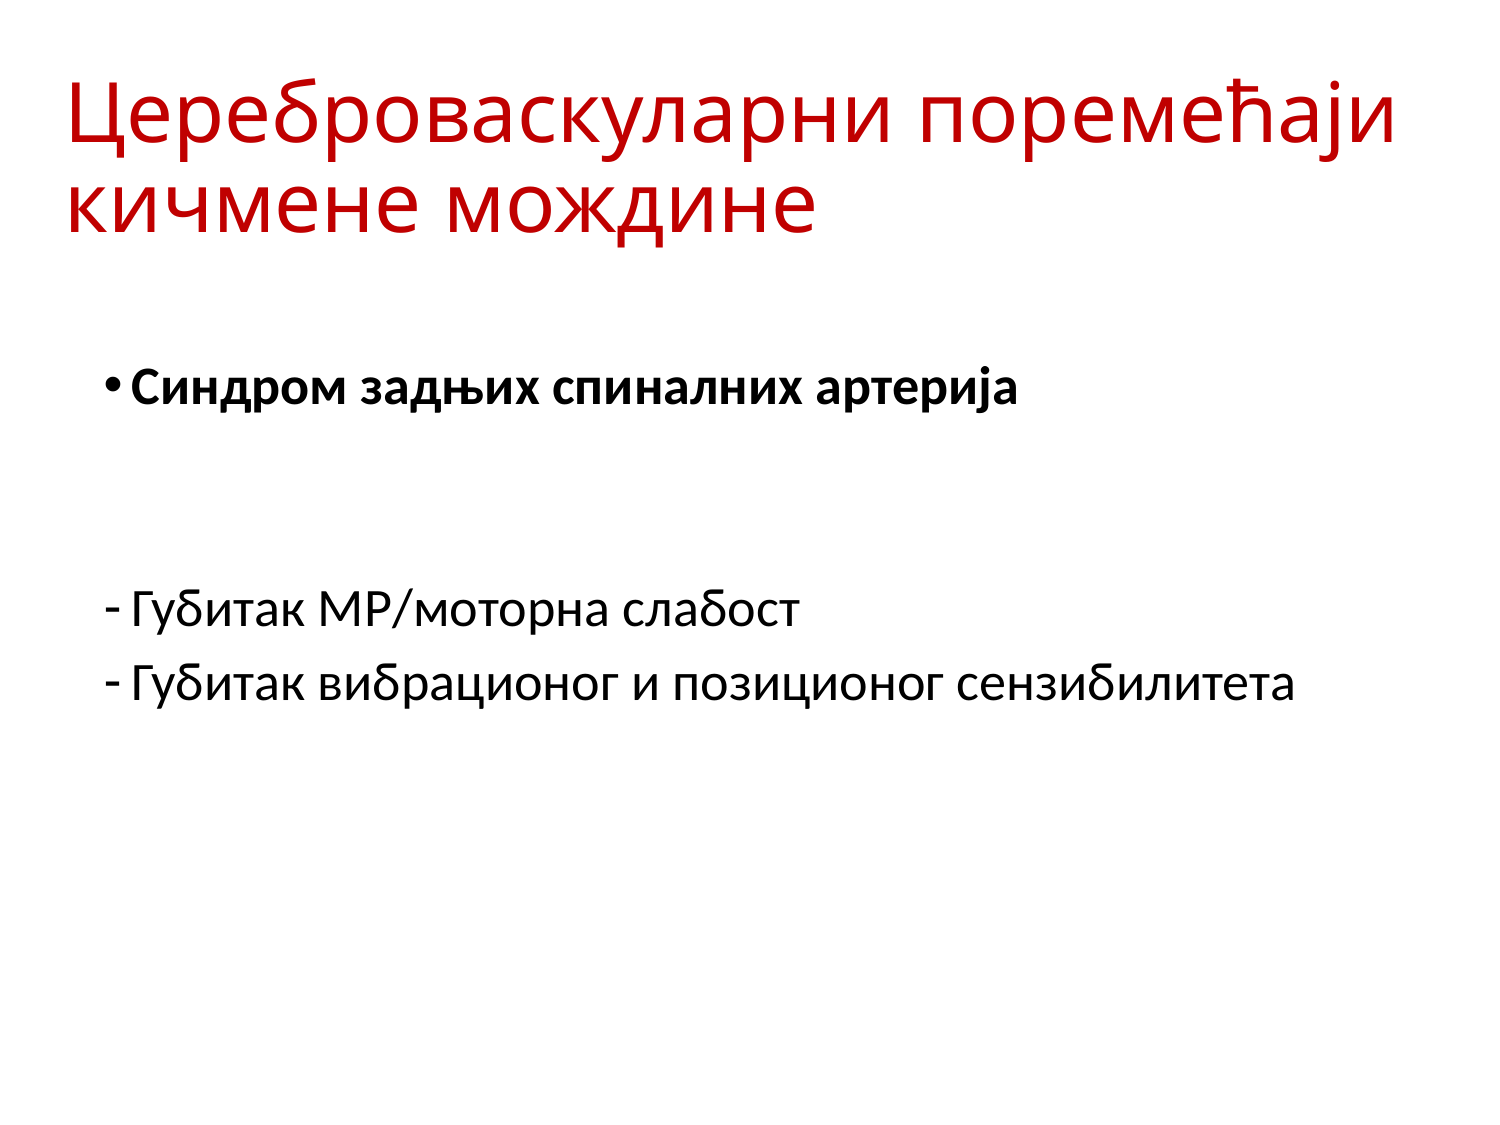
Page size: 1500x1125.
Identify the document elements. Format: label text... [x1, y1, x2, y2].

title Цереброваскуларни поремећаји кичмене мождине [49, 42, 1500, 278]
list Синдром задњих спиналних артерија Губитак МР/моторна слабост Губитак вибрационог и позиционог сензибилитета [88, 350, 1383, 1064]
